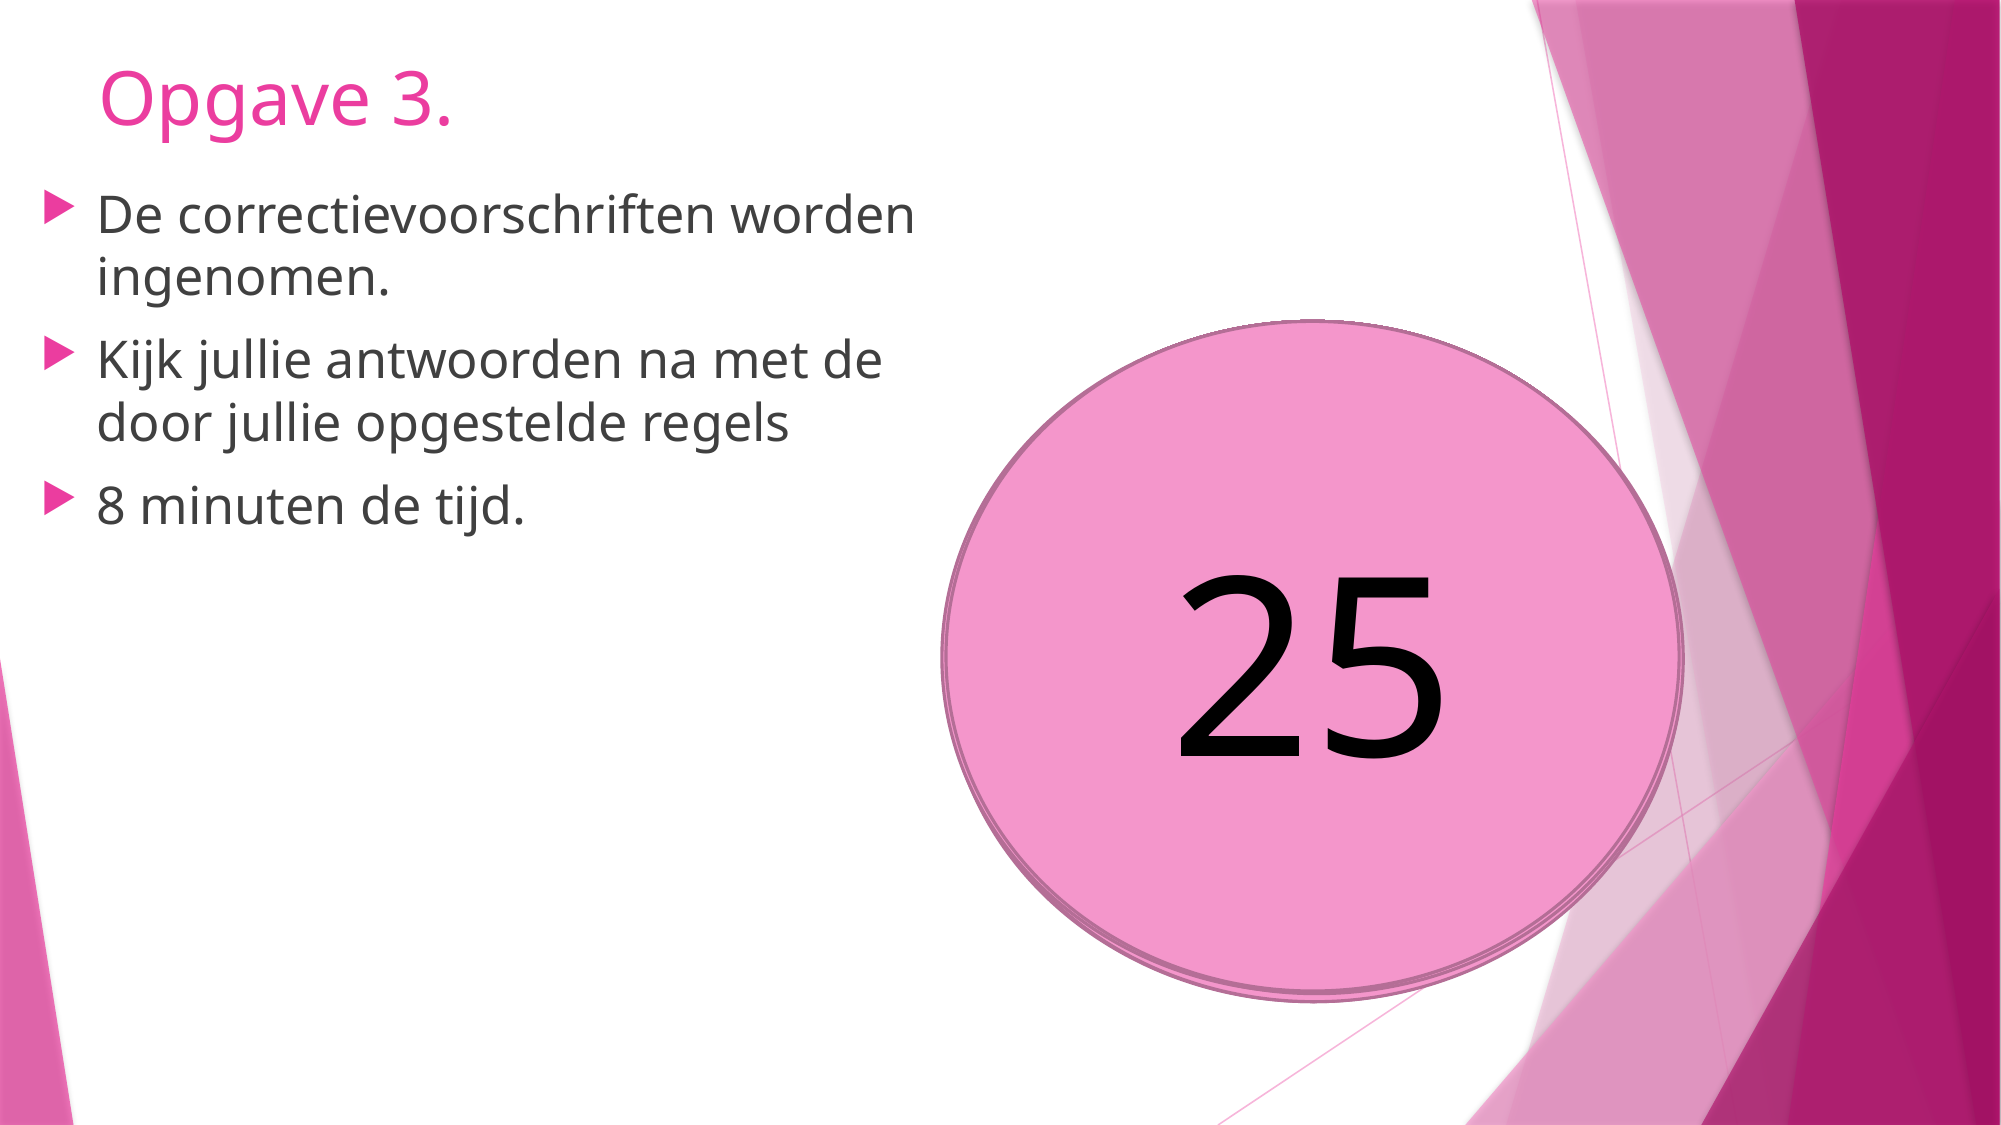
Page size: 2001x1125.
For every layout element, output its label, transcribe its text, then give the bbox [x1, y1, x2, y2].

text_box 23 [1285, 413, 1685, 996]
text_box 24 [940, 361, 1348, 994]
title Opgave 3. [83, 42, 1494, 260]
text_box 25 [944, 319, 1681, 993]
text_box 22 [1008, 771, 1665, 1004]
list De correctievoorschriften worden ingenomen. Kijk jullie antwoorden na met de door jullie opgestelde regels 8 minuten de tijd. [25, 173, 938, 1125]
